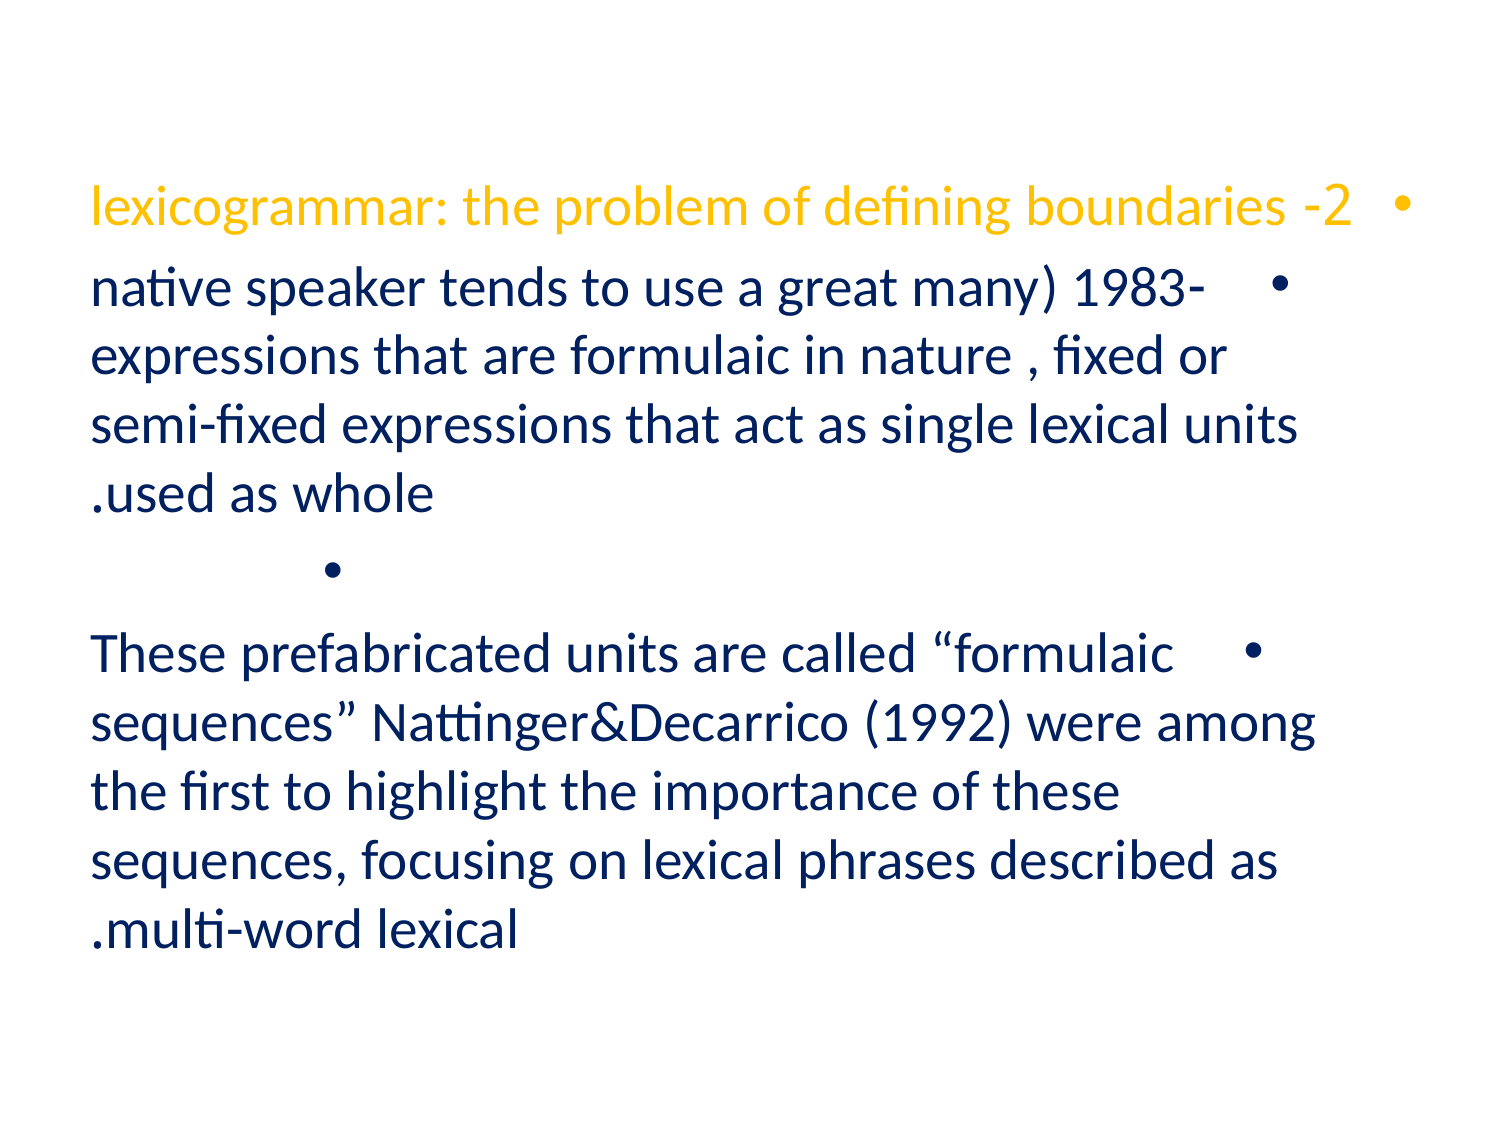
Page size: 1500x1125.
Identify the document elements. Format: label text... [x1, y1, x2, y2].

list 2- lexicogrammar: the problem of defining boundaries -native speaker tends to use a great many) 1983 expressions that are formulaic in nature , fixed or semi-fixed expressions that act as single lexical units used as whole. These prefabricated units are called “formulaic sequences” Nattinger&Decarrico (1992) were among the first to highlight the importance of these sequences, focusing on lexical phrases described as multi-word lexical. [75, 160, 1425, 1005]
